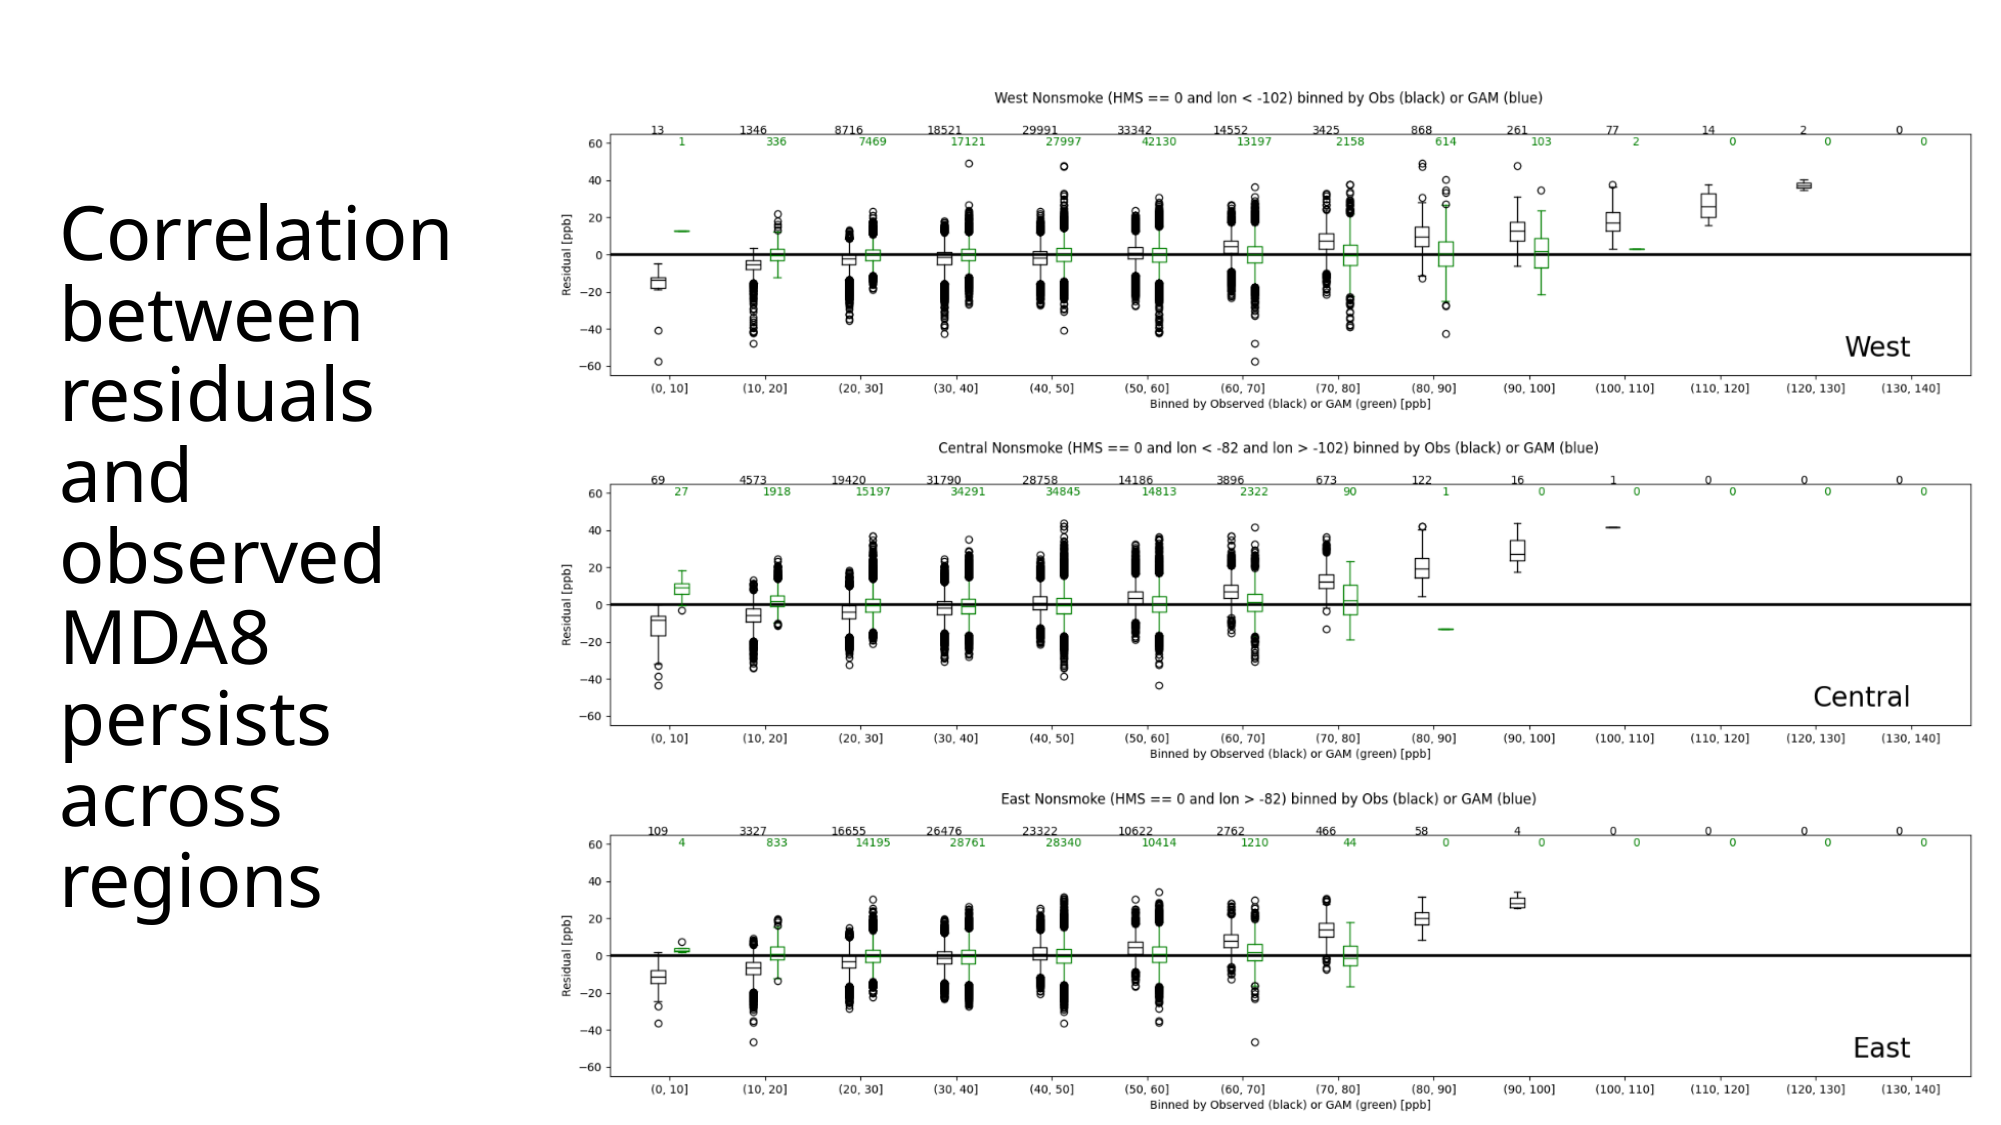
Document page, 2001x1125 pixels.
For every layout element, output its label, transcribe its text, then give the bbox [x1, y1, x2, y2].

picture [537, 786, 2000, 1112]
picture [537, 435, 2000, 762]
title Correlation between residuals and observed MDA8 persists across regions [44, 59, 519, 1060]
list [537, 85, 2000, 411]
